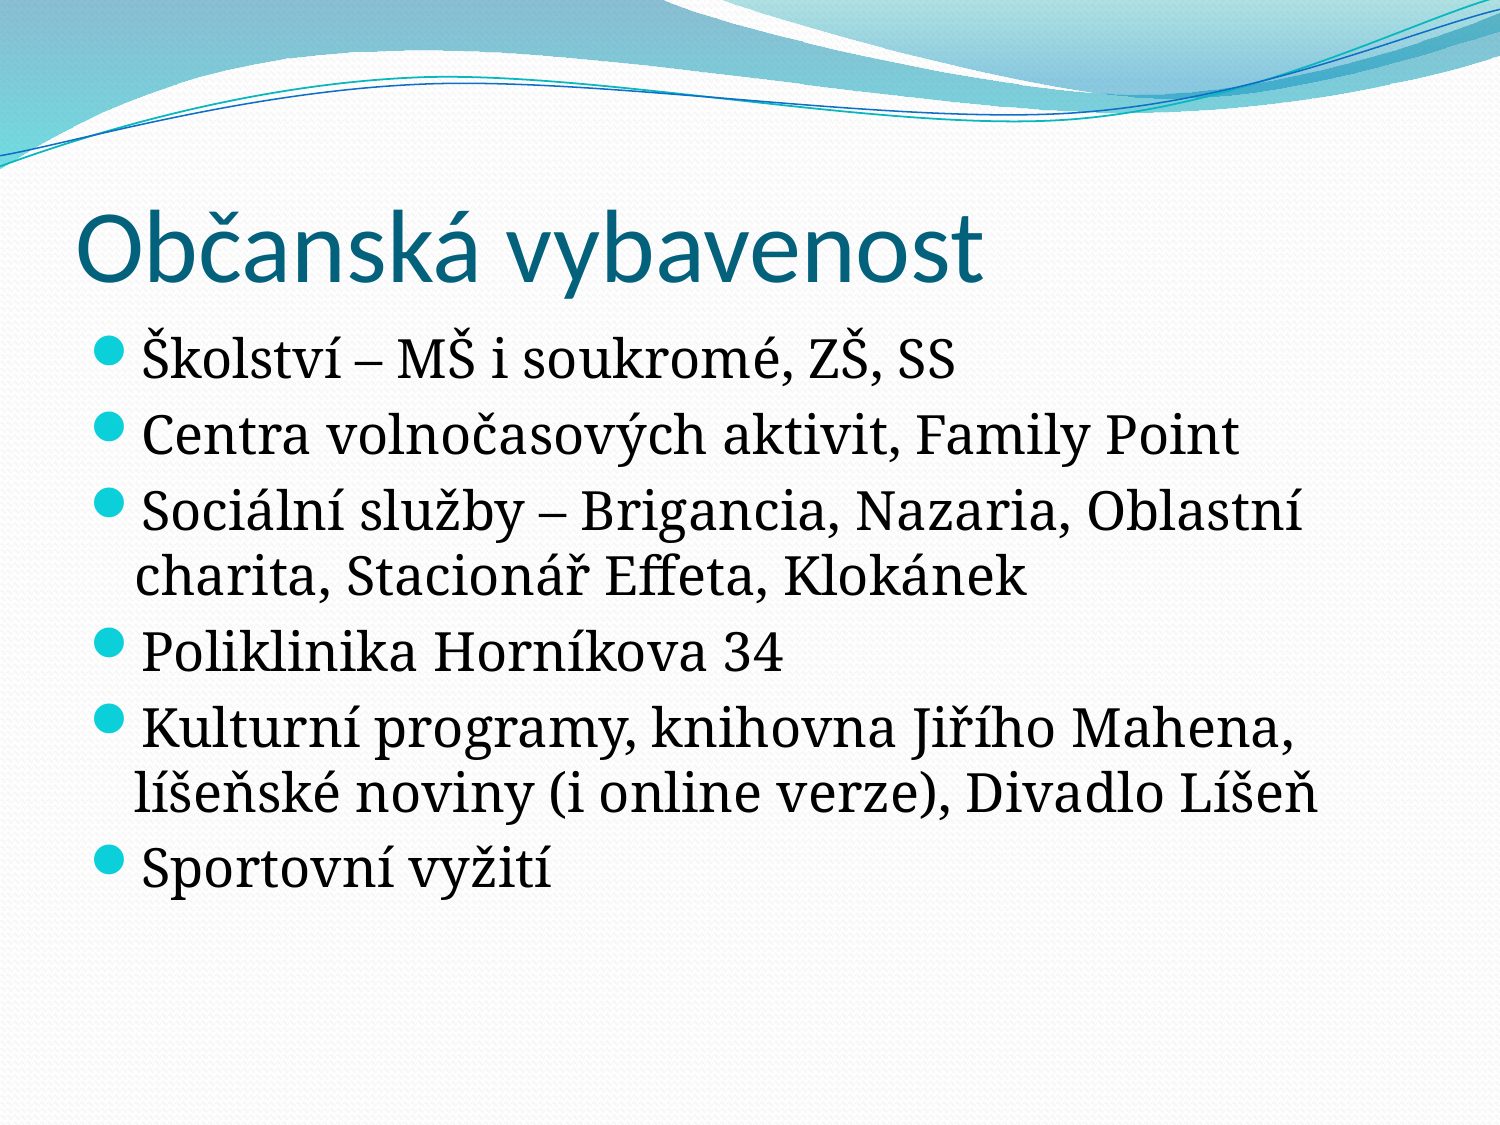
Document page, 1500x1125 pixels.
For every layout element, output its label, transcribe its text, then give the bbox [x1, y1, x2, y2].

title Občanská vybavenost [75, 115, 1425, 303]
list Školství – MŠ i soukromé, ZŠ, SS Centra volnočasových aktivit, Family Point Sociální služby – Brigancia, Nazaria, Oblastní charita, Stacionář Effeta, Klokánek Poliklinika Horníkova 34 Kulturní programy, knihovna Jiřího Mahena, líšeňské noviny (i online verze), Divadlo Líšeň Sportovní vyžití [75, 317, 1425, 1038]
